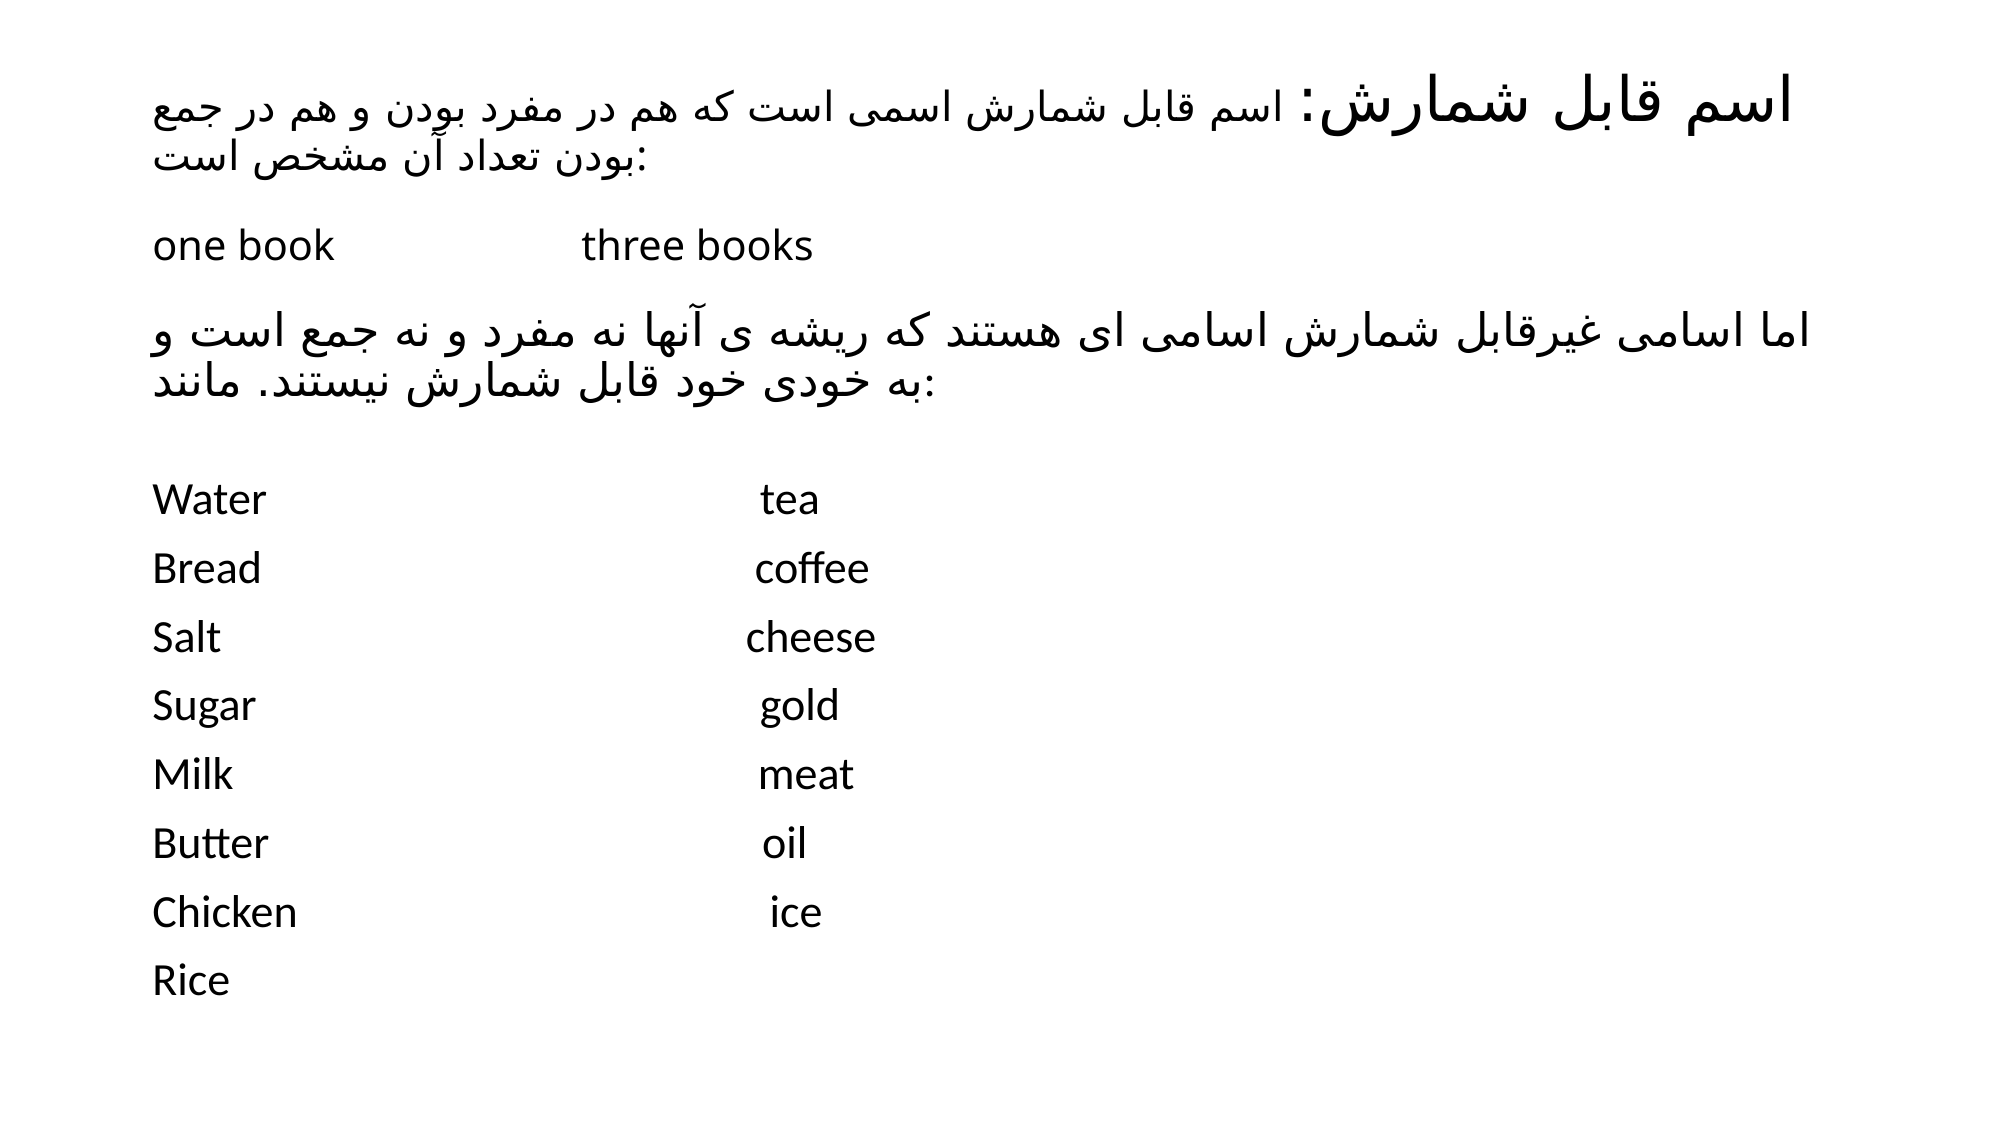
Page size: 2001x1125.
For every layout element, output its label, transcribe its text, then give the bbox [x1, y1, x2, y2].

list اما اسامی غیرقابل شمارش اسامی ای هستند که ریشه ی آنها نه مفرد و نه جمع است و به خودی خود قابل شمارش نیستند. مانند: Water tea Bread coffee Salt cheese Sugar gold Milk meat Butter oil Chicken ice Rice [137, 299, 1863, 1014]
title اسم قابل شمارش: اسم قابل شمارش اسمی است که هم در مفرد بودن و هم در جمع بودن تعداد آن مشخص است: one book three books [137, 59, 1863, 278]
